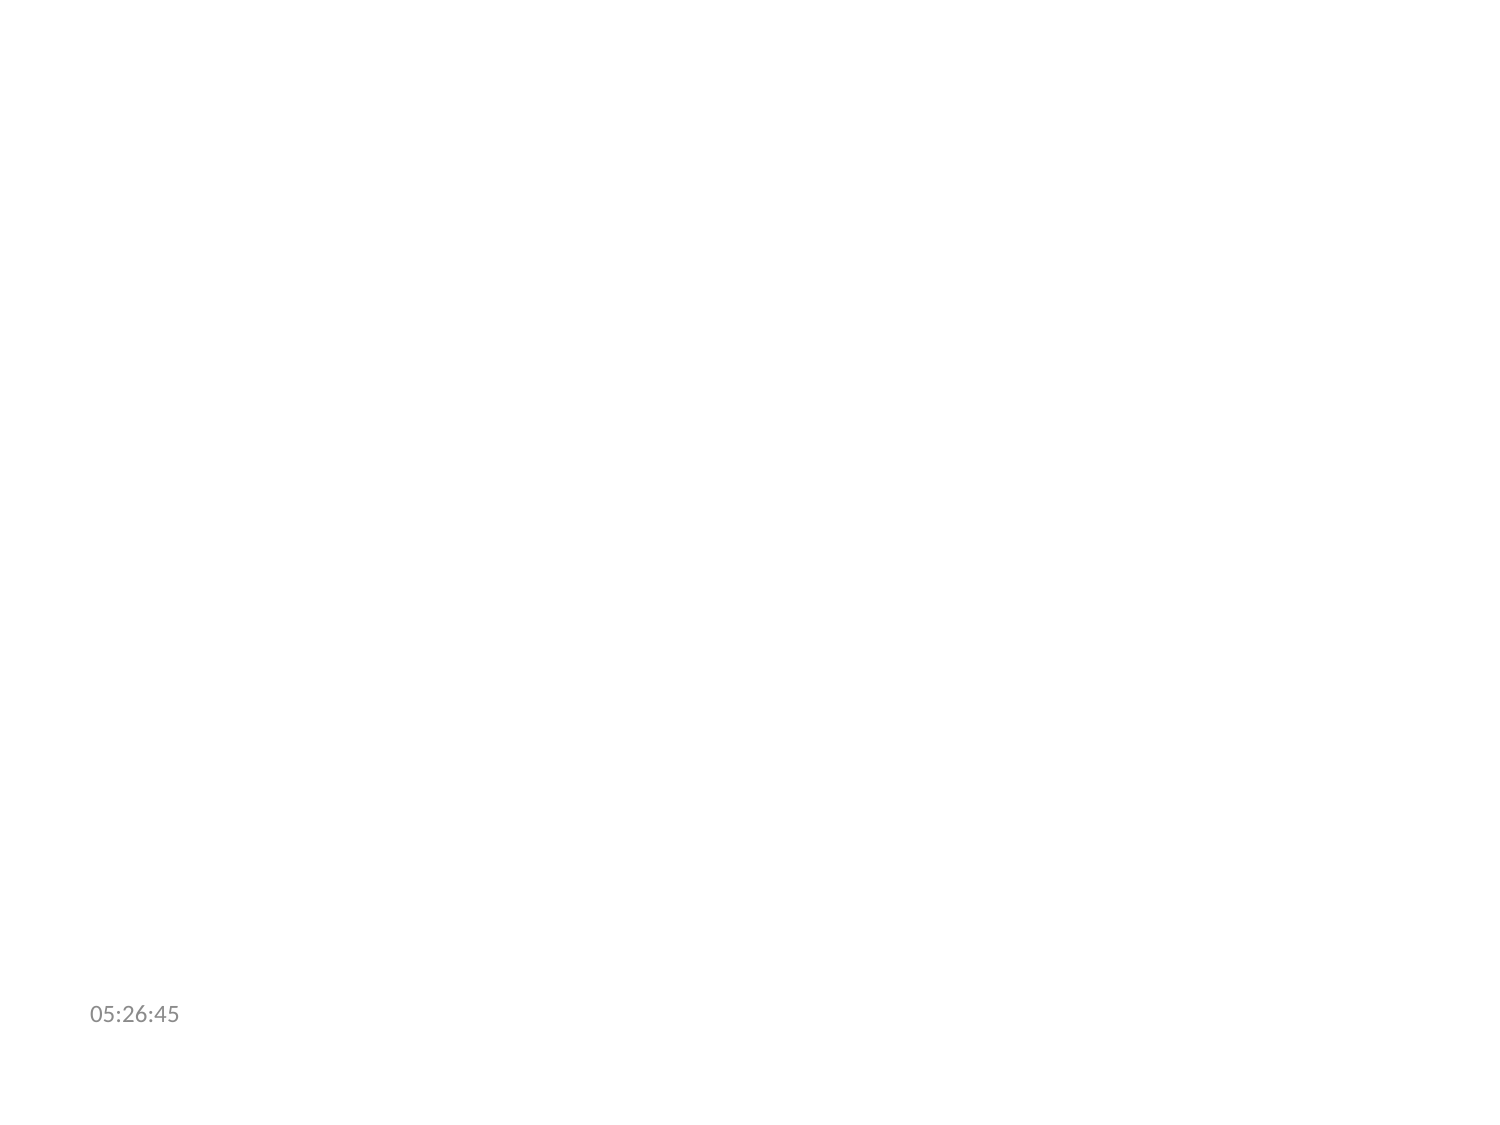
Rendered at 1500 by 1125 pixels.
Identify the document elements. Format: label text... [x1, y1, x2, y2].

text_box 15:35:09 [75, 982, 425, 1043]
